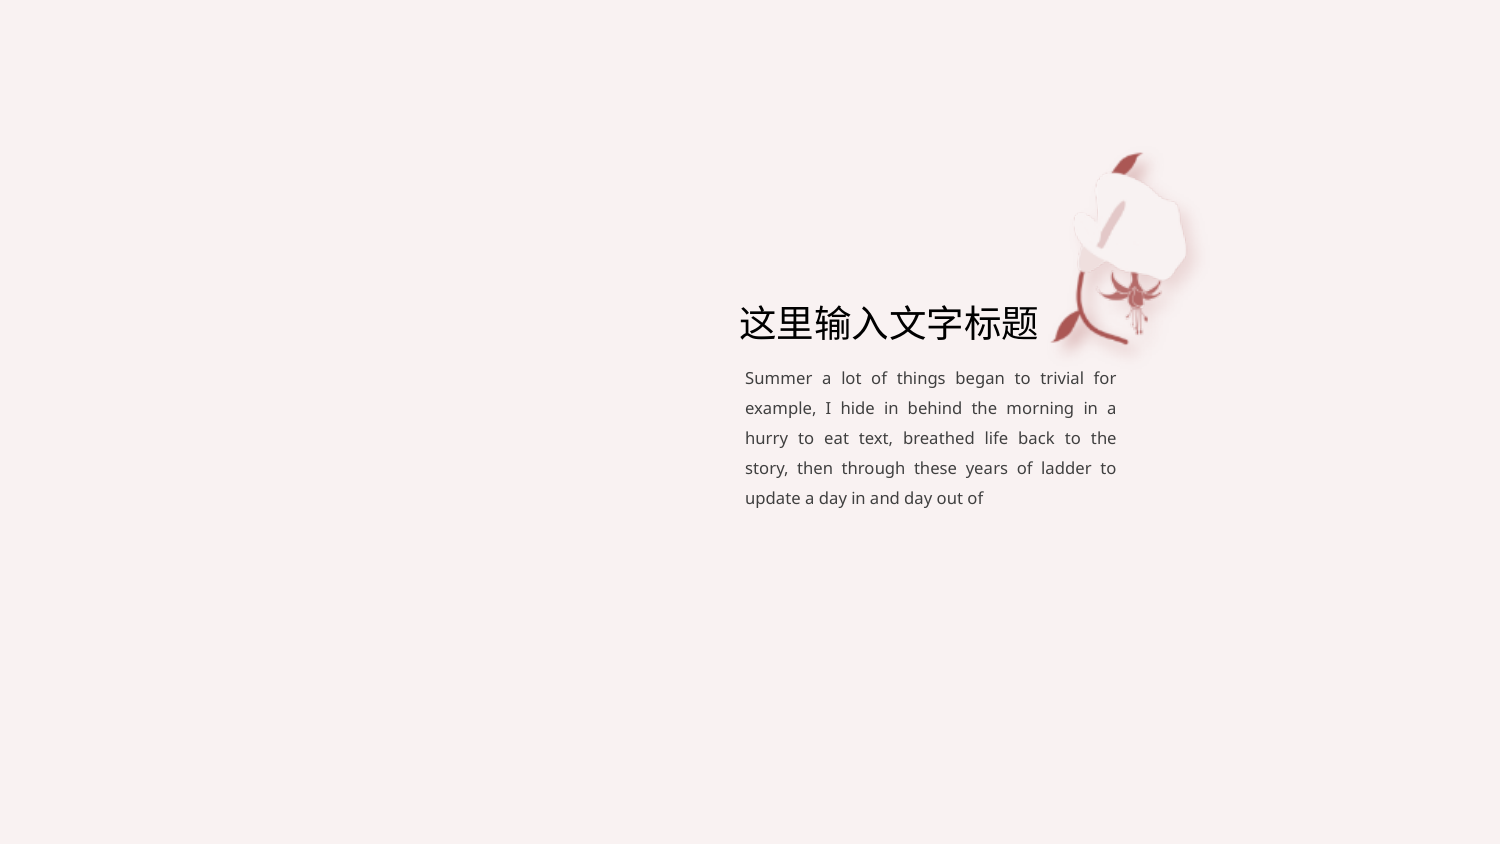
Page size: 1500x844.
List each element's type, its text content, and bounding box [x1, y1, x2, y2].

text_box Summer a lot of things began to trivial for example, I hide in behind the morning in a hurry to eat text, breathed life back to the story, then through these years of ladder to update a day in and day out of [730, 353, 1133, 516]
text_box 这里输入文字标题 [724, 293, 960, 353]
picture [965, 120, 1246, 376]
